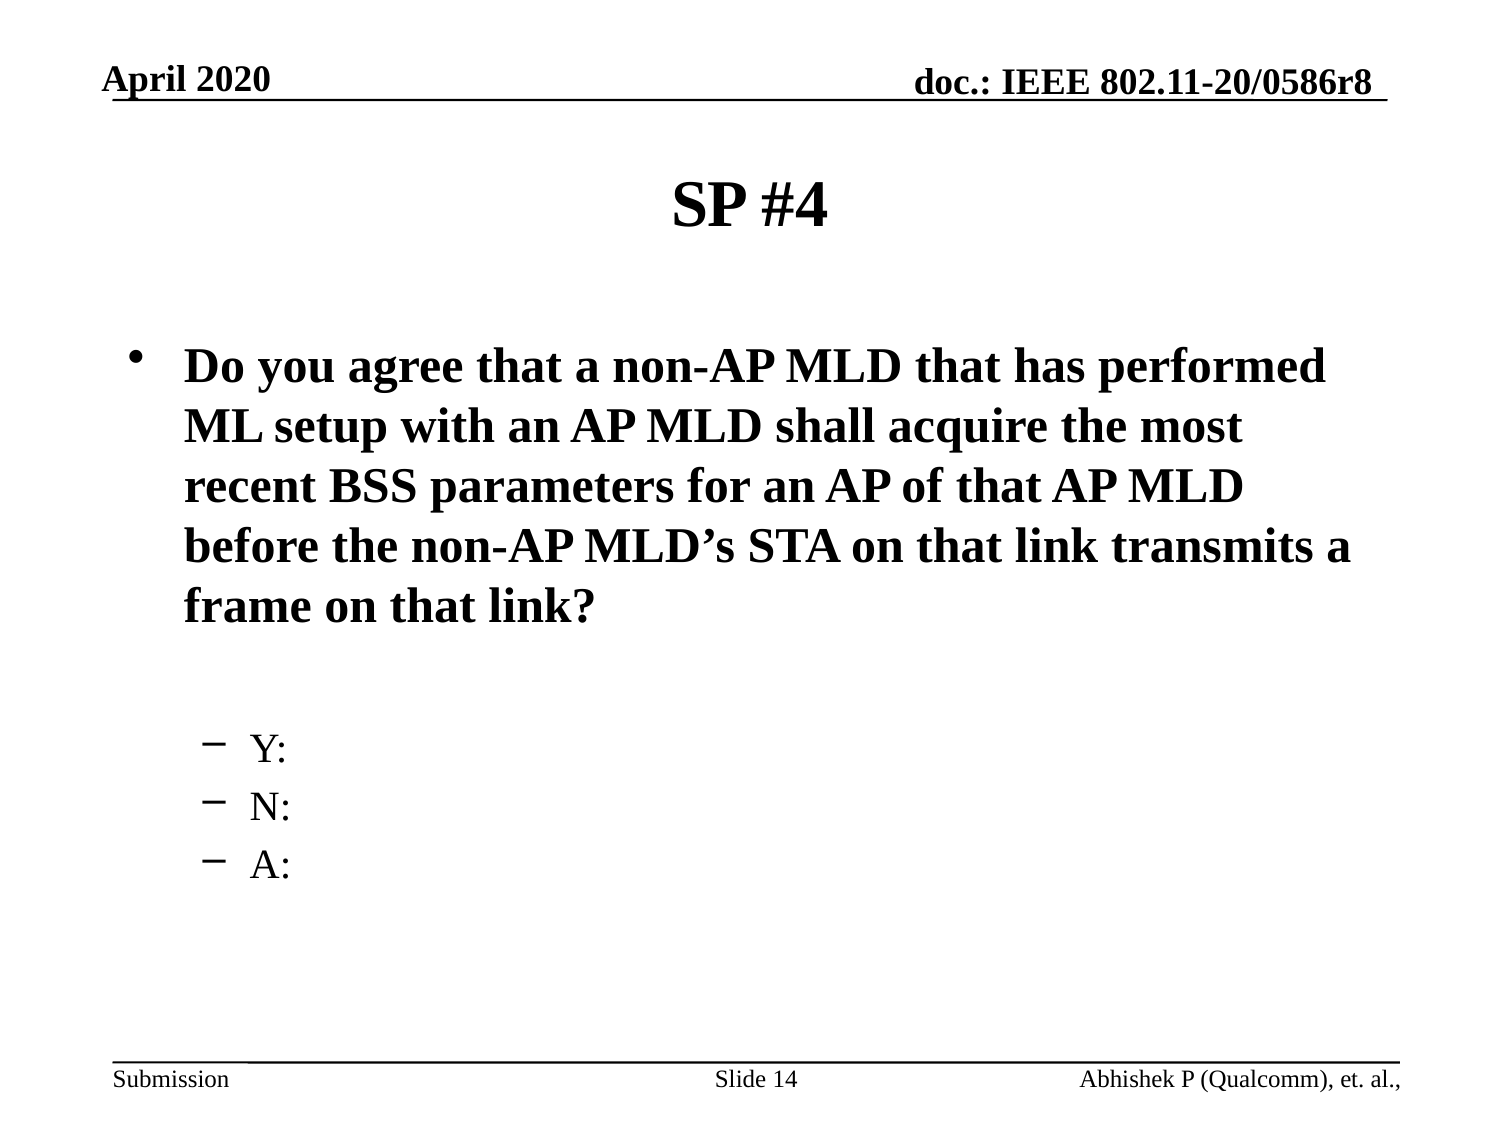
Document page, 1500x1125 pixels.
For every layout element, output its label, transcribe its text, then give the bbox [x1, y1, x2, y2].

list Do you agree that a non-AP MLD that has performed ML setup with an AP MLD shall acquire the most recent BSS parameters for an AP of that AP MLD before the non-AP MLD’s STA on that link transmits a frame on that link? Y: N: A: [112, 324, 1388, 1052]
title SP #4 [112, 112, 1388, 288]
slide_number Slide 14 [712, 1061, 801, 1093]
footer Abhishek P (Qualcomm), et. al., [949, 1061, 1402, 1093]
